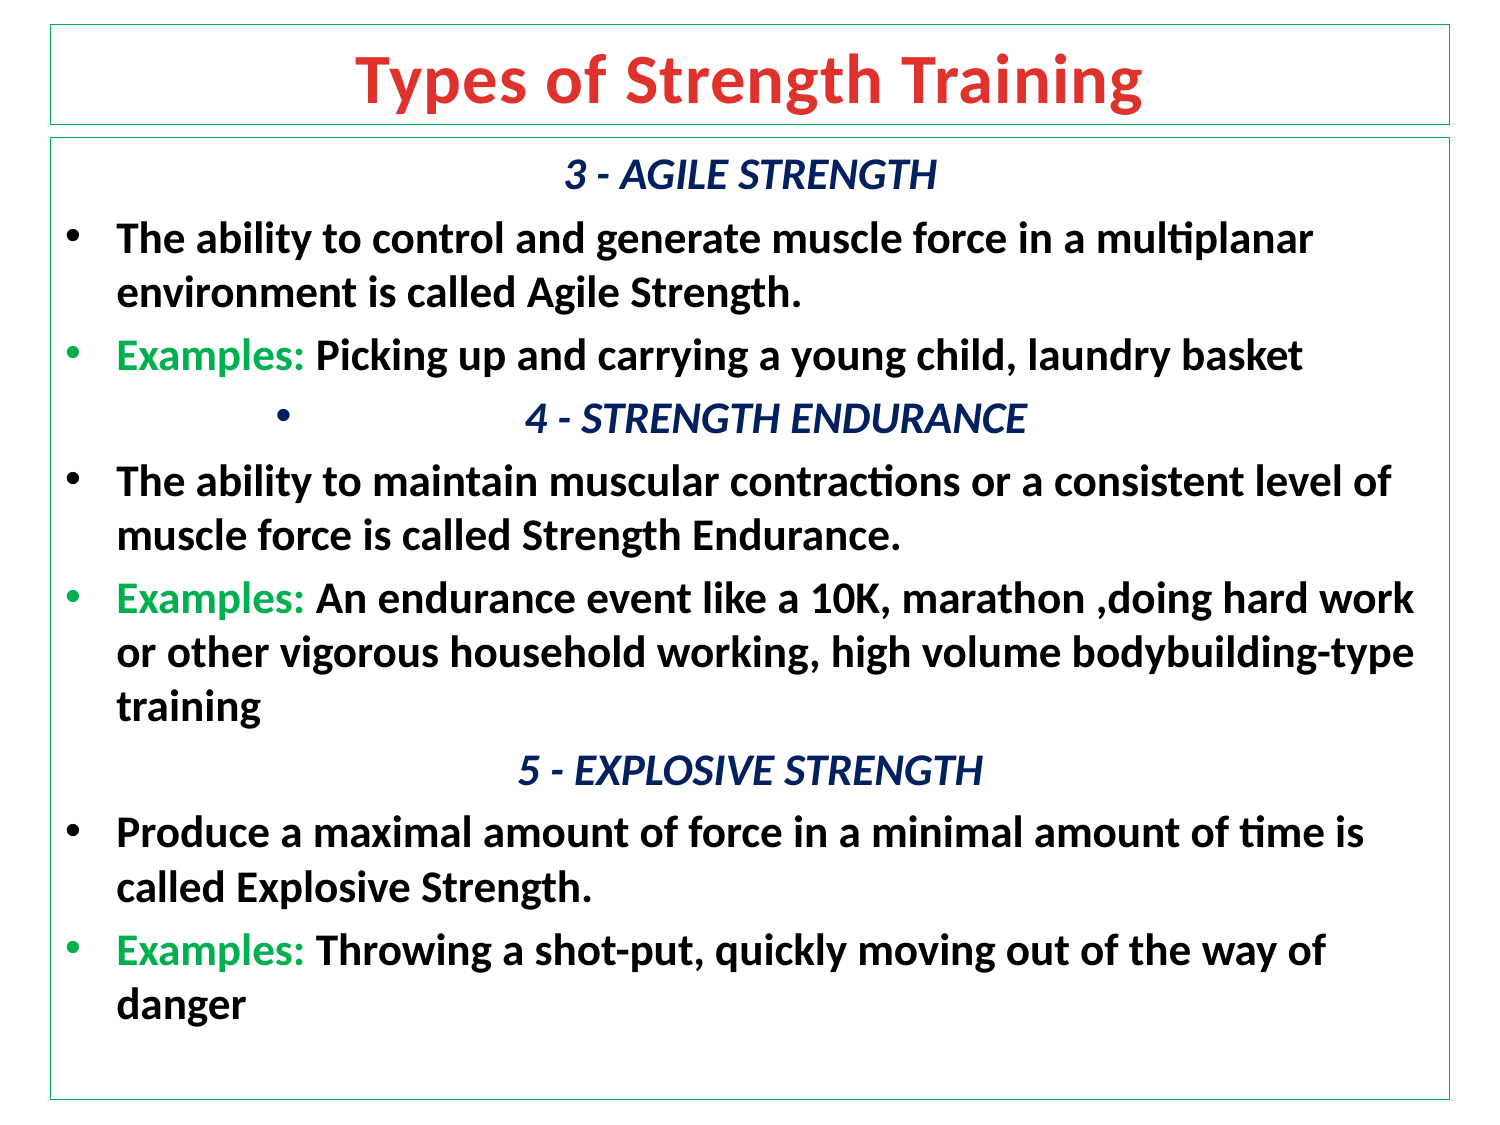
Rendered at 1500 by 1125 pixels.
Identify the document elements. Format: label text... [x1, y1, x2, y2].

title Types of Strength Training [50, 24, 1450, 125]
list 3 - AGILE STRENGTH The ability to control and generate muscle force in a multiplanar environment is called Agile Strength. Examples: Picking up and carrying a young child, laundry basket 4 - STRENGTH ENDURANCE The ability to maintain muscular contractions or a consistent level of muscle force is called Strength Endurance. Examples: An endurance event like a 10K, marathon ,doing hard work or other vigorous household working, high volume bodybuilding-type training 5 - EXPLOSIVE STRENGTH Produce a maximal amount of force in a minimal amount of time is called Explosive Strength. Examples: Throwing a shot-put, quickly moving out of the way of danger [50, 137, 1450, 1100]
